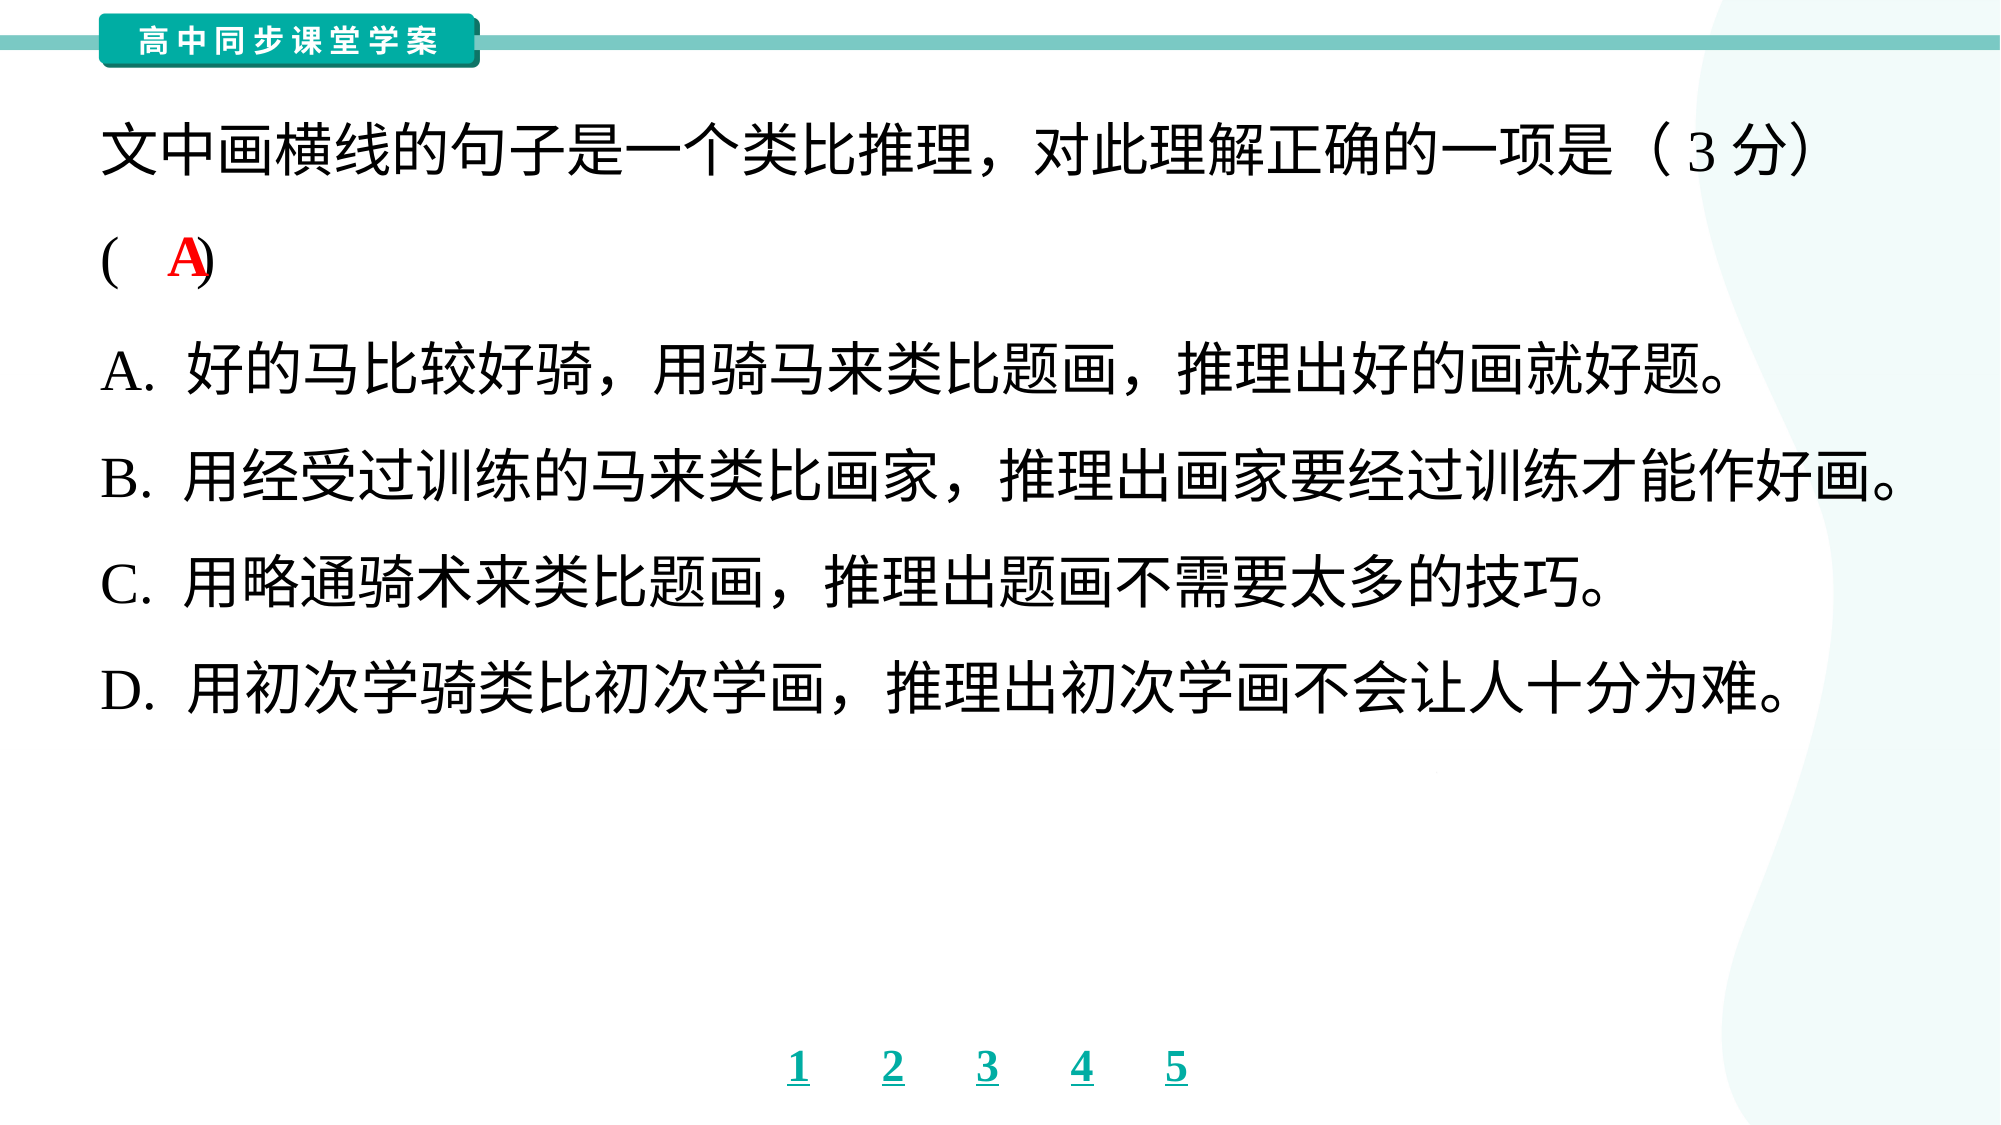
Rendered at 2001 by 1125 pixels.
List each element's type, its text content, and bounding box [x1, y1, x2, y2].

picture [0, 0, 2000, 1125]
text_box 文中画横线的句子是一个类比推理，对此理解正确的一项是（3分） ( ) [100, 76, 1899, 289]
text_box A [145, 183, 231, 289]
text_box A. 好的马比较好骑，用骑马来类比题画，推理出好的画就好题。 B. 用经受过训练的马来类比画家，推理出画家要经过训练才能作好画。 C. 用略通骑术来类比题画，推理出题画不需要太多的技巧。 D. 用初次学骑类比初次学画，推理出初次学画不会让人十分为难。 [100, 296, 1899, 722]
